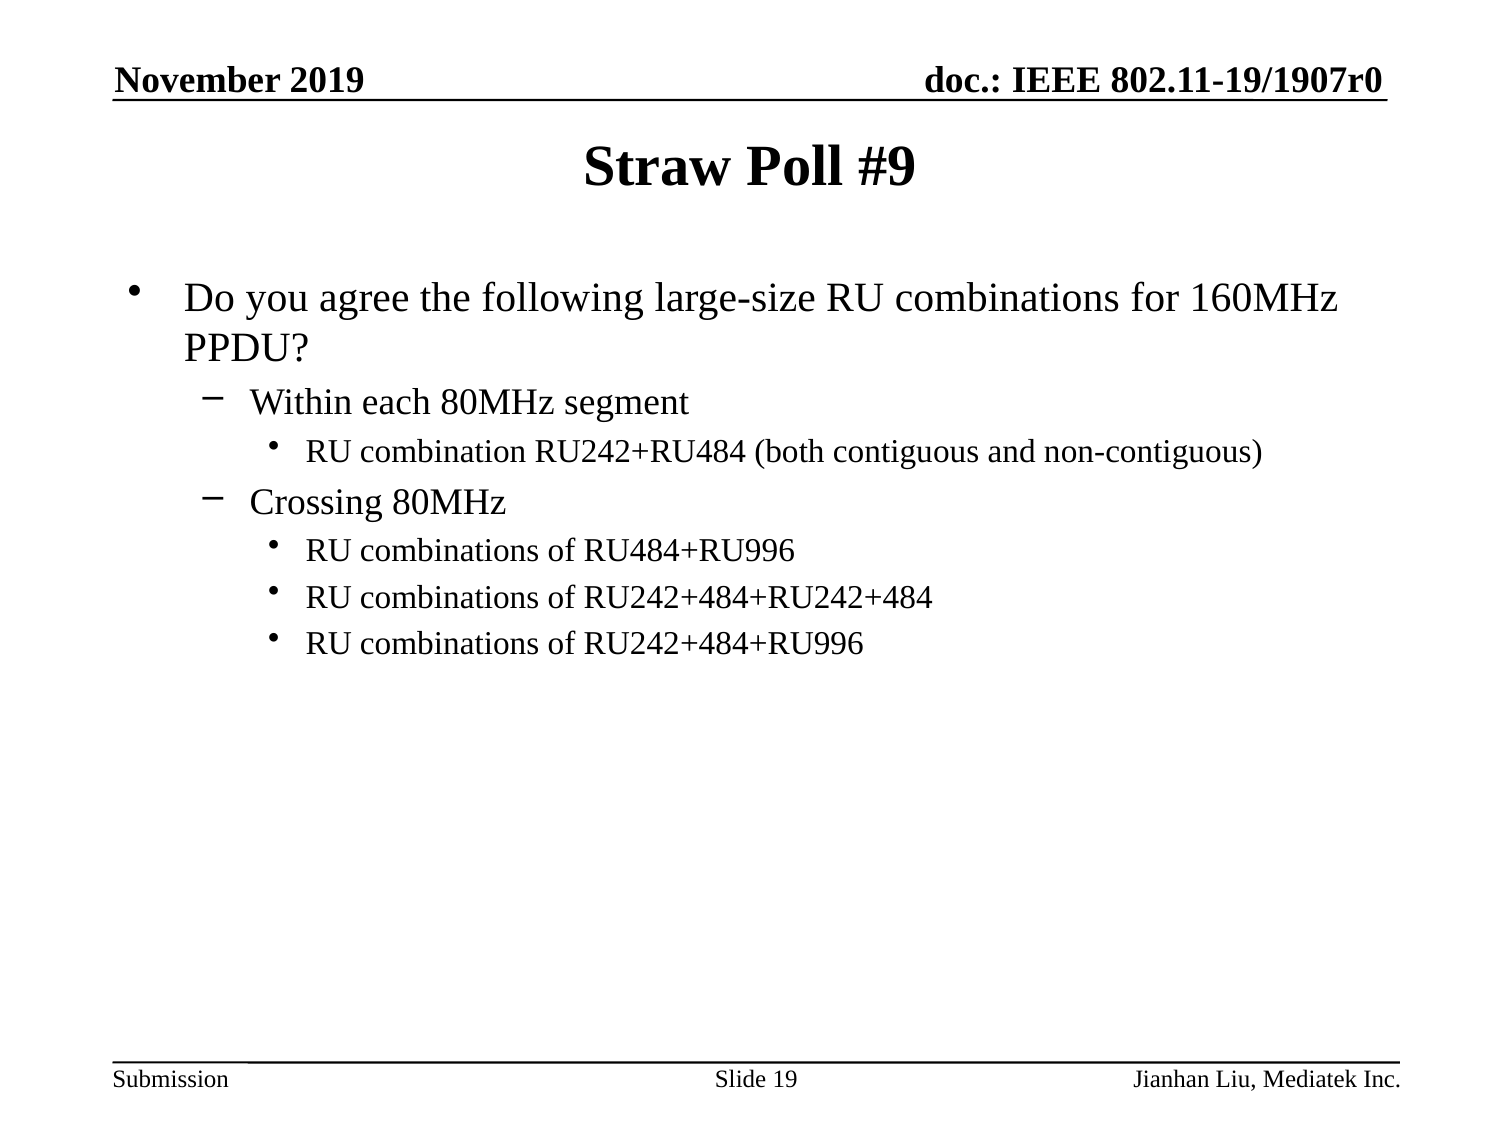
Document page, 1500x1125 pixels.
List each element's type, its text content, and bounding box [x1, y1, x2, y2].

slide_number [114, 54, 368, 101]
title Straw Poll #9 [112, 112, 1388, 213]
footer Jianhan Liu, Mediatek Inc. [1129, 1061, 1402, 1093]
list Do you agree the following large-size RU combinations for 160MHz PPDU? Within each 80MHz segment RU combination RU242+RU484 (both contiguous and non-contiguous) Crossing 80MHz RU combinations of RU484+RU996 RU combinations of RU242+484+RU242+484 RU combinations of RU242+484+RU996 [112, 262, 1388, 1001]
slide_number Slide 19 [712, 1061, 800, 1093]
